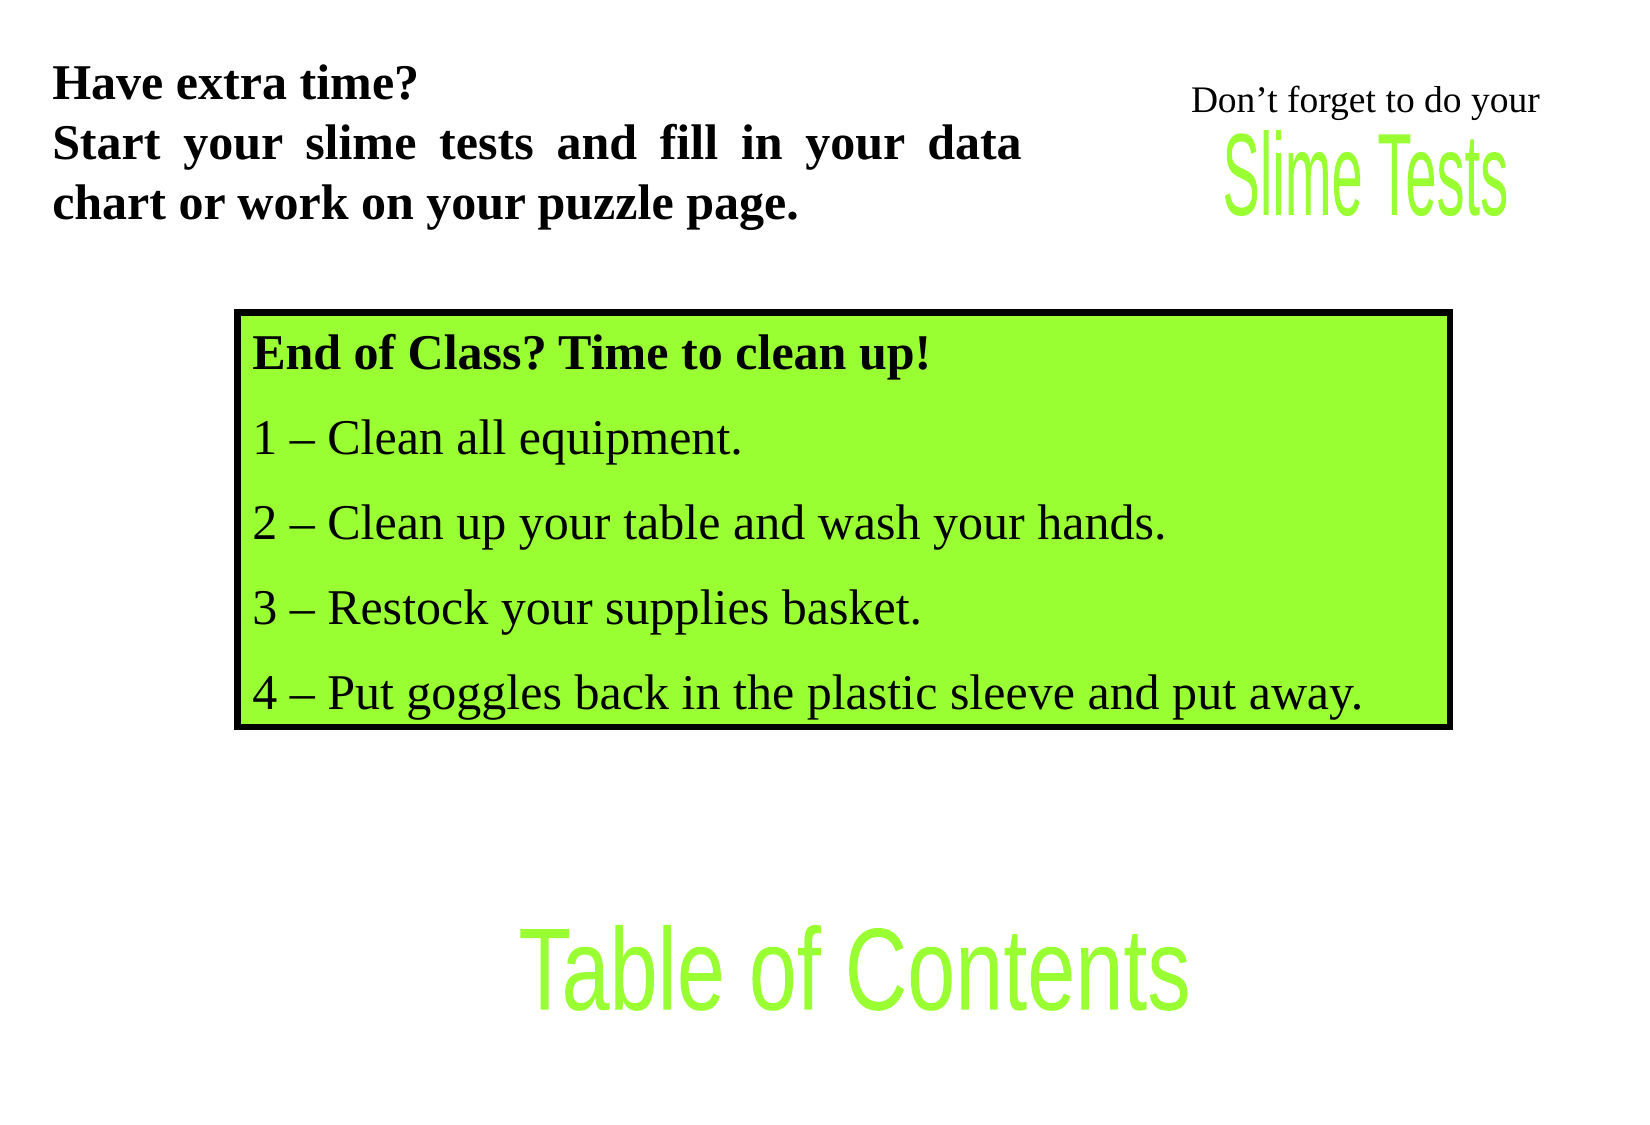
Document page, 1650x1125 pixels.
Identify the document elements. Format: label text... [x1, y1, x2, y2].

text_box End of Class? Time to clean up! 1 – Clean all equipment. 2 – Clean up your table and wash your hands. 3 – Restock your supplies basket. 4 – Put goggles back in the plastic sleeve and put away. [237, 312, 1450, 728]
text_box Have extra time? Start your slime tests and fill in your data chart or work on your puzzle page. [37, 42, 1038, 238]
text_box Don’t forget to do your [1159, 67, 1572, 128]
